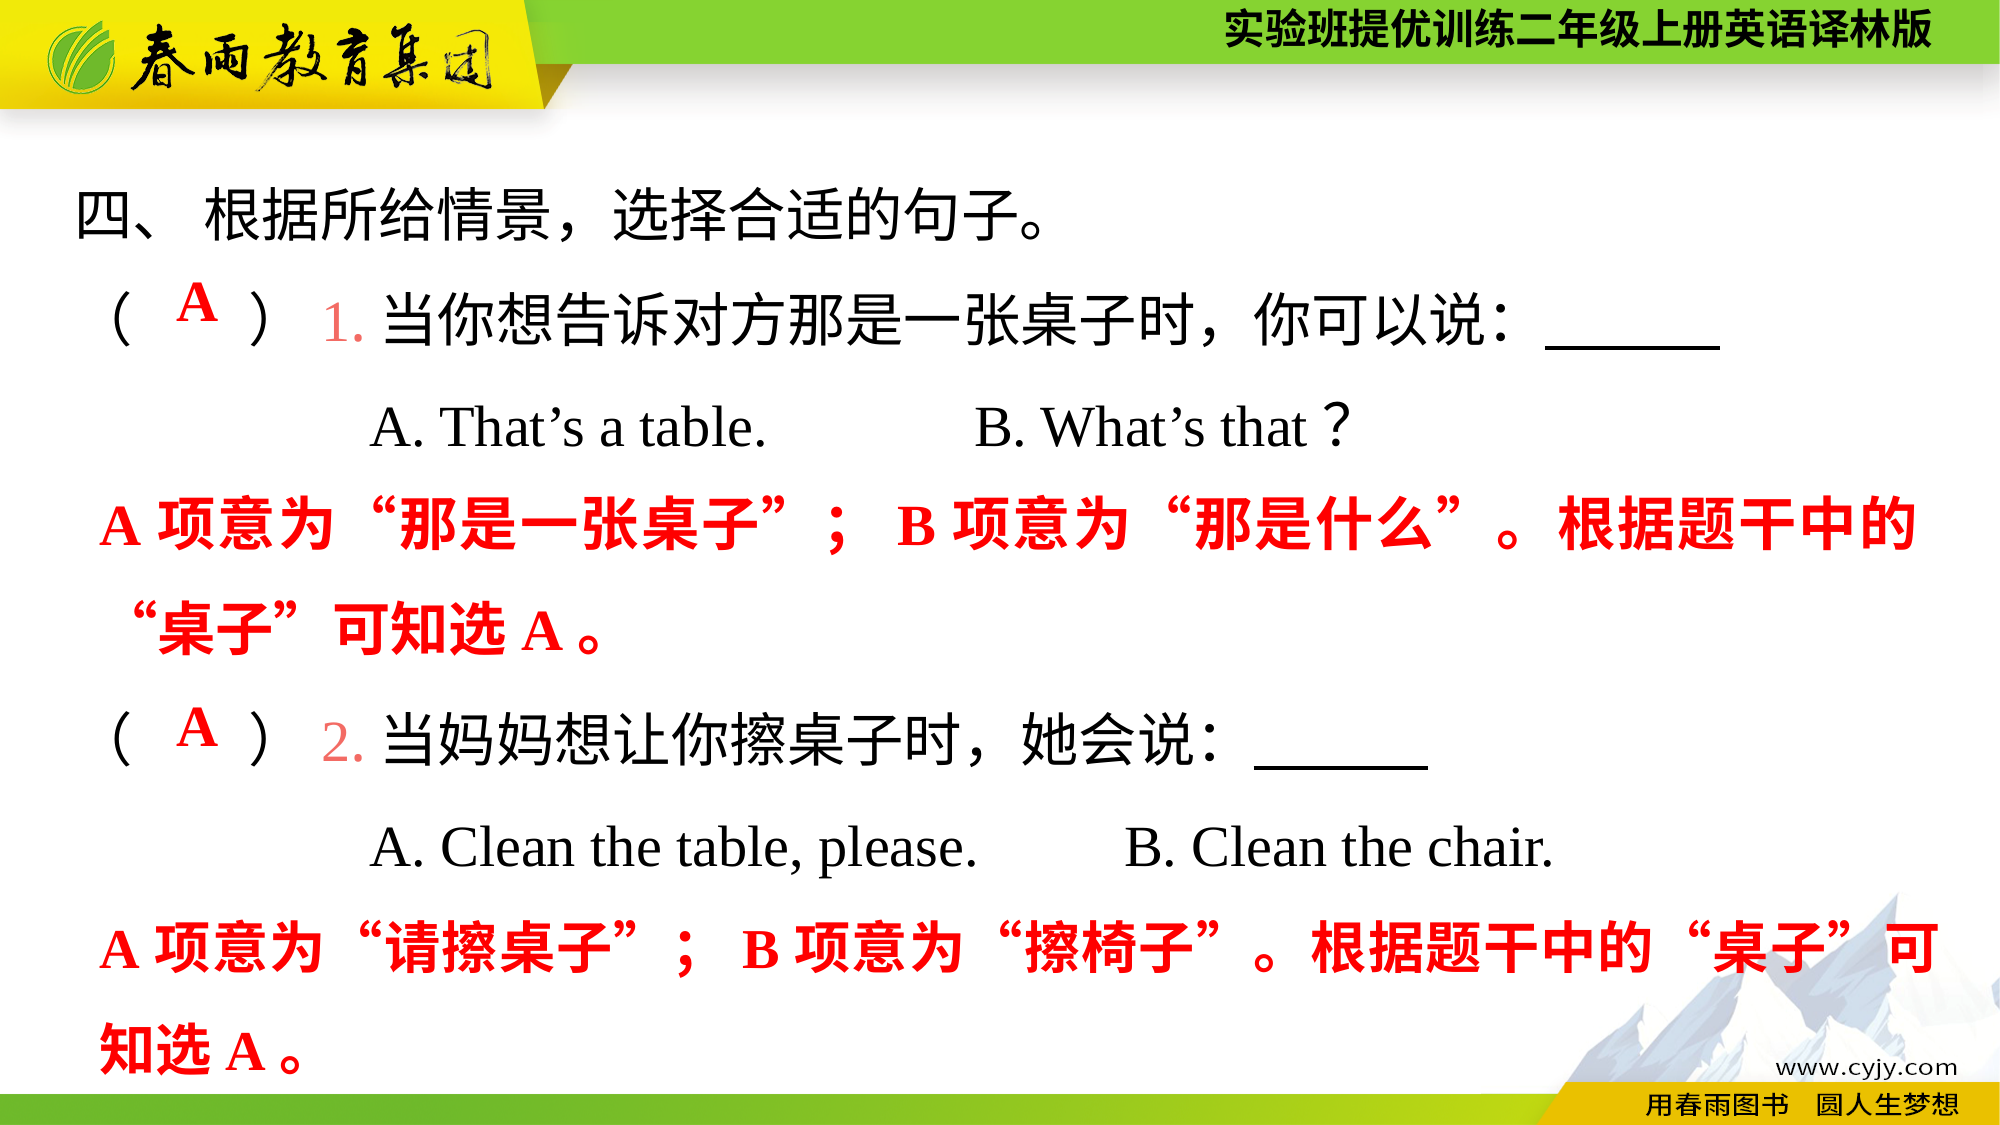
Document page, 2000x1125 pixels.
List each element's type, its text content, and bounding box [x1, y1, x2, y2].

text_box A项意为“请擦桌子”；B项意为“擦椅子”。根据题干中的“桌子”可知选A。 [84, 871, 1957, 1089]
text_box A [161, 680, 234, 766]
list 四、 根据所给情景，选择合适的句子。 （ ）1.当你想告诉对方那是一张桌子时，你可以说： A. That’s a table. B. What’s that？ （ ）2.当妈妈想让你擦桌子时，她会说： A. Clean the table, please. B. Clean the chair. [59, 135, 1944, 894]
text_box A [161, 255, 234, 341]
picture [0, 0, 2000, 1125]
text_box A项意为“那是一张桌子”；B项意为“那是什么”。根据题干中的“桌子”可知选A。 [84, 444, 1933, 670]
